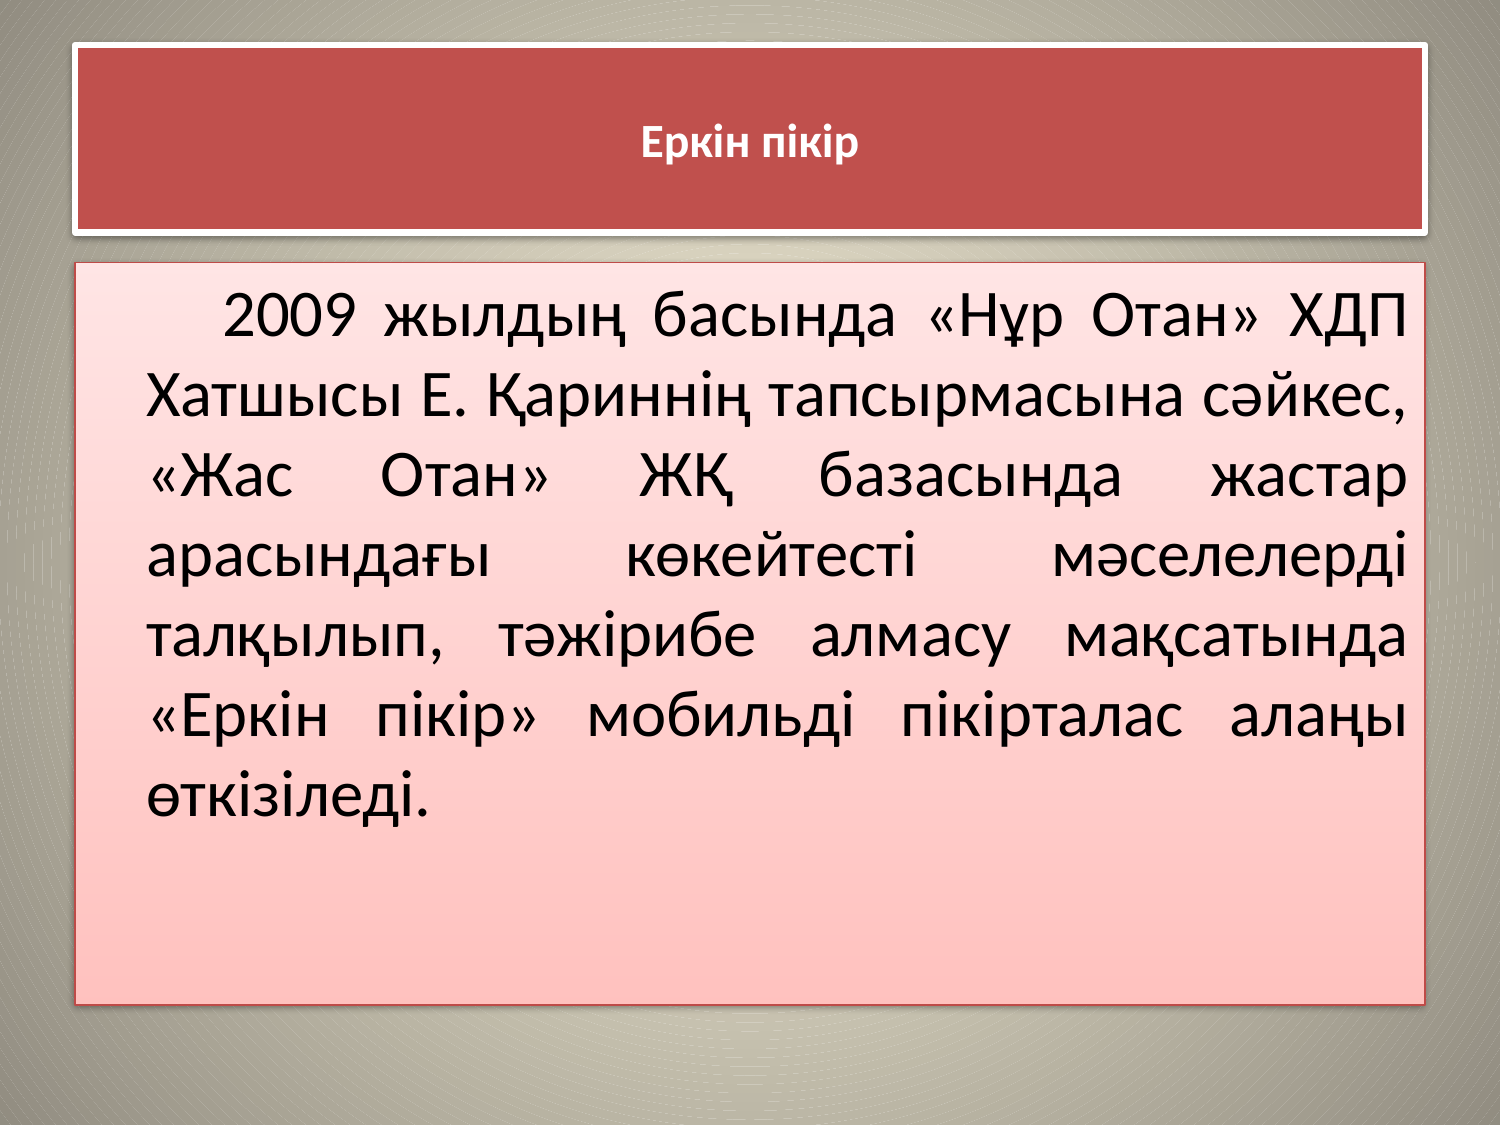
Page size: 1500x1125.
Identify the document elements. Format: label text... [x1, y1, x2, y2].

list 2009 жылдың басында «Нұр Отан» ХДП Хатшысы Е. Қариннің тапсырмасына сәйкес, «Жас Отан» ЖҚ базасында жастар арасындағы көкейтесті мәселелерді талқылып, тәжірибе алмасу мақсатында «Еркін пікір» мобильді пікірталас алаңы өткізіледі. [74, 262, 1426, 1006]
title Еркін пікір [72, 42, 1428, 236]
